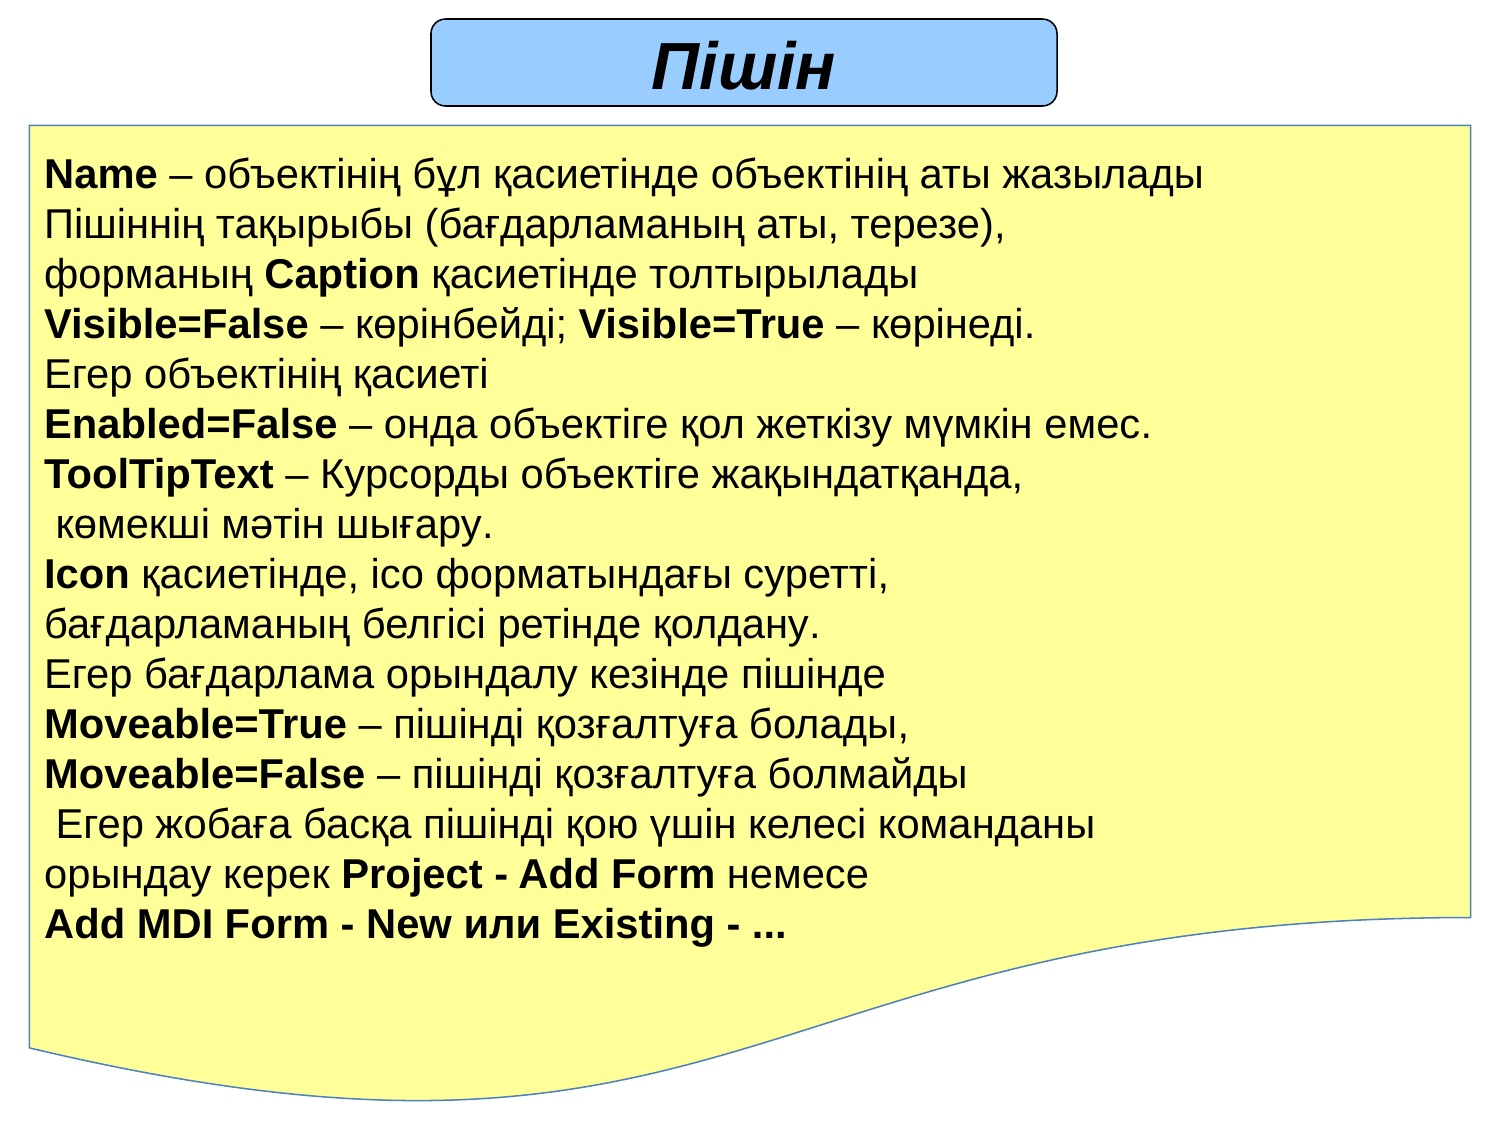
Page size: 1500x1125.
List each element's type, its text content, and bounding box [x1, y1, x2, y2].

text_box Пішін [430, 19, 1058, 107]
text_box Name – объектінің бұл қасиетінде объектінің аты жазылады Пішіннің тақырыбы (бағдарламаның аты, терезе), форманың Caption қасиетінде толтырылады Visible=False – көрінбейді; Visible=True – көрінеді. Егер объектінің қасиеті Enabled=False – онда объектіге қол жеткізу мүмкін емес. ToolTipText – Курсорды объектіге жақындатқанда, көмекші мәтін шығару. Icon қасиетінде, ico форматындағы суретті, бағдарламаның белгісі ретінде қолдану. Егер бағдарлама орындалу кезінде пішінде Moveable=True – пішінді қозғалтуға болады, Moveable=False – пішінді қозғалтуға болмайды Егер жобаға басқа пішінді қою үшін келесі команданы орындау керек Project - Add Form немесе Add MDI Form - New или Existing - ... [29, 125, 1471, 1101]
